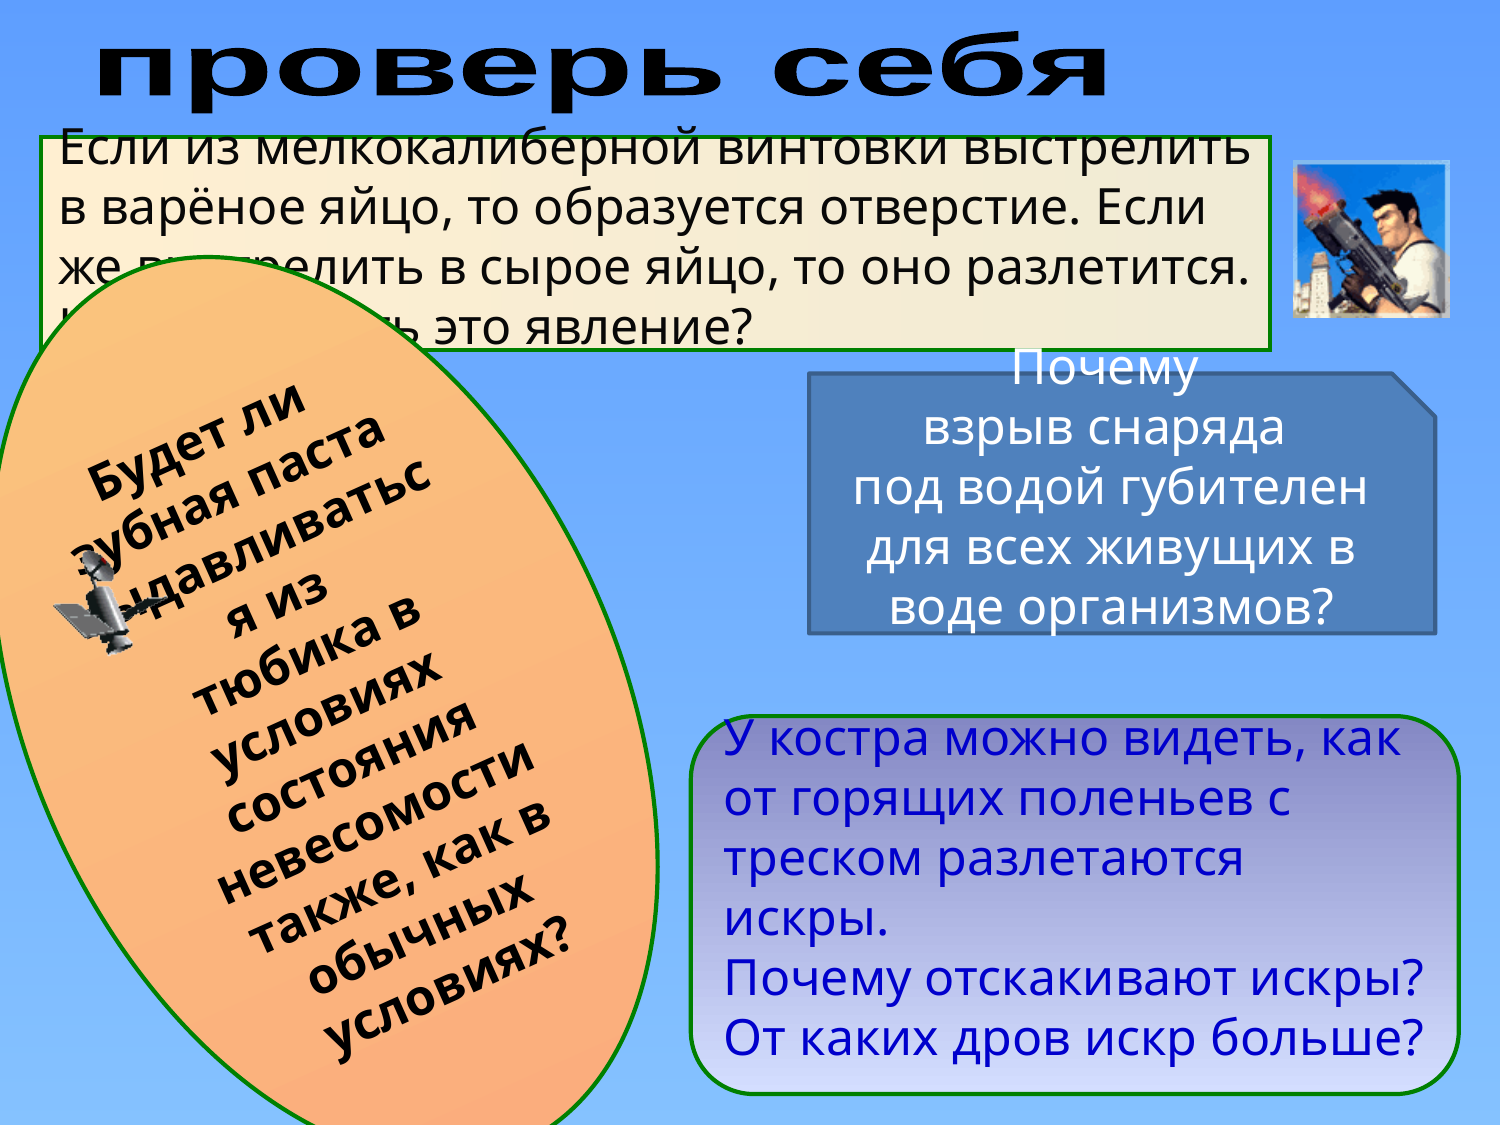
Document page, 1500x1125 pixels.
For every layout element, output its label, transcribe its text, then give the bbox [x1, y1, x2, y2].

text_box Почему взрыв снаряда под водой губителен для всех живущих в воде организмов? [807, 371, 1438, 636]
picture [1293, 160, 1450, 318]
text_box Будет ли зубная паста выдавливаться из тюбика в условиях состояния невесомости также, как в обычных условиях? [0, 257, 658, 1125]
text_box У костра можно видеть, как от горящих поленьев с треском разлетаются искры. Почему отскакивают искры? От каких дров искр больше? [690, 716, 1459, 1095]
text_box Если из мелкокалиберной винтовки выстрелить в варёное яйцо, то образуется отверстие. Если же выстрелить в сырое яйцо, то оно разлетится. Как объяснить это явление? [41, 137, 1270, 350]
picture [52, 550, 169, 661]
